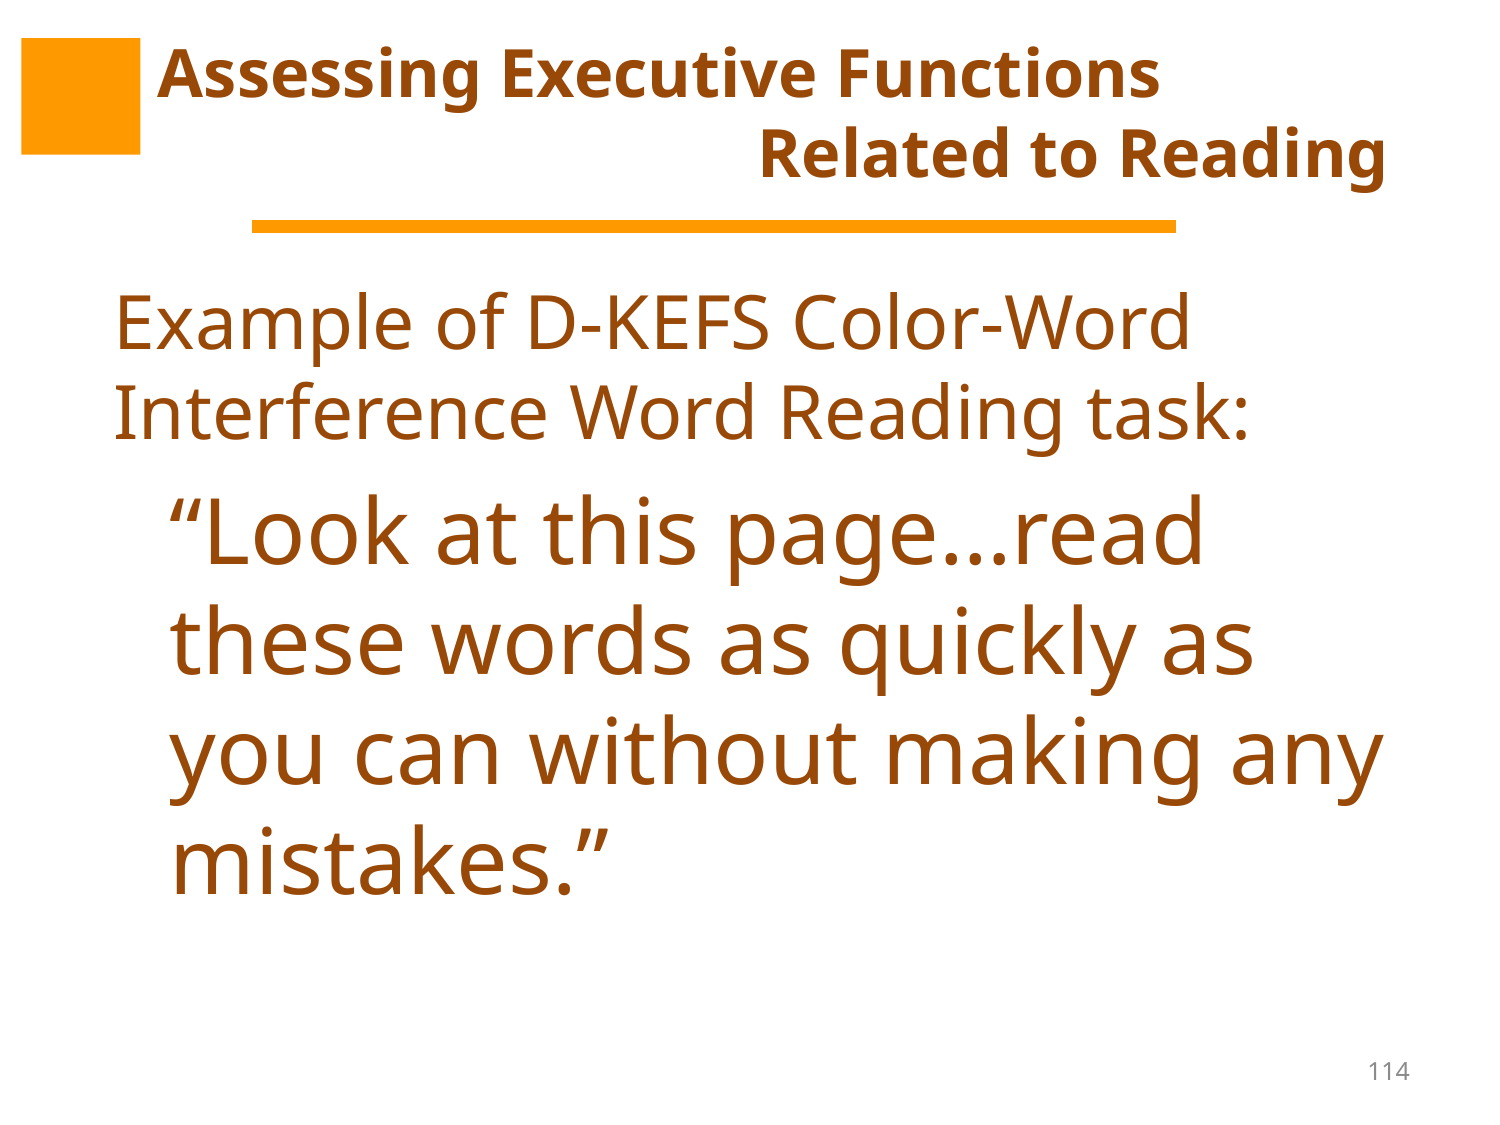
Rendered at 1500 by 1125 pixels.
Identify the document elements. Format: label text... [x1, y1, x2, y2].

list Example of D-KEFS Color-Word Interference Word Reading task: “Look at this page…read these words as quickly as you can without making any mistakes.” [98, 266, 1401, 1008]
slide_number 114 [1074, 1042, 1425, 1103]
text_box [19, 36, 142, 157]
title Assessing Executive Functions Related to Reading [142, 13, 1500, 208]
